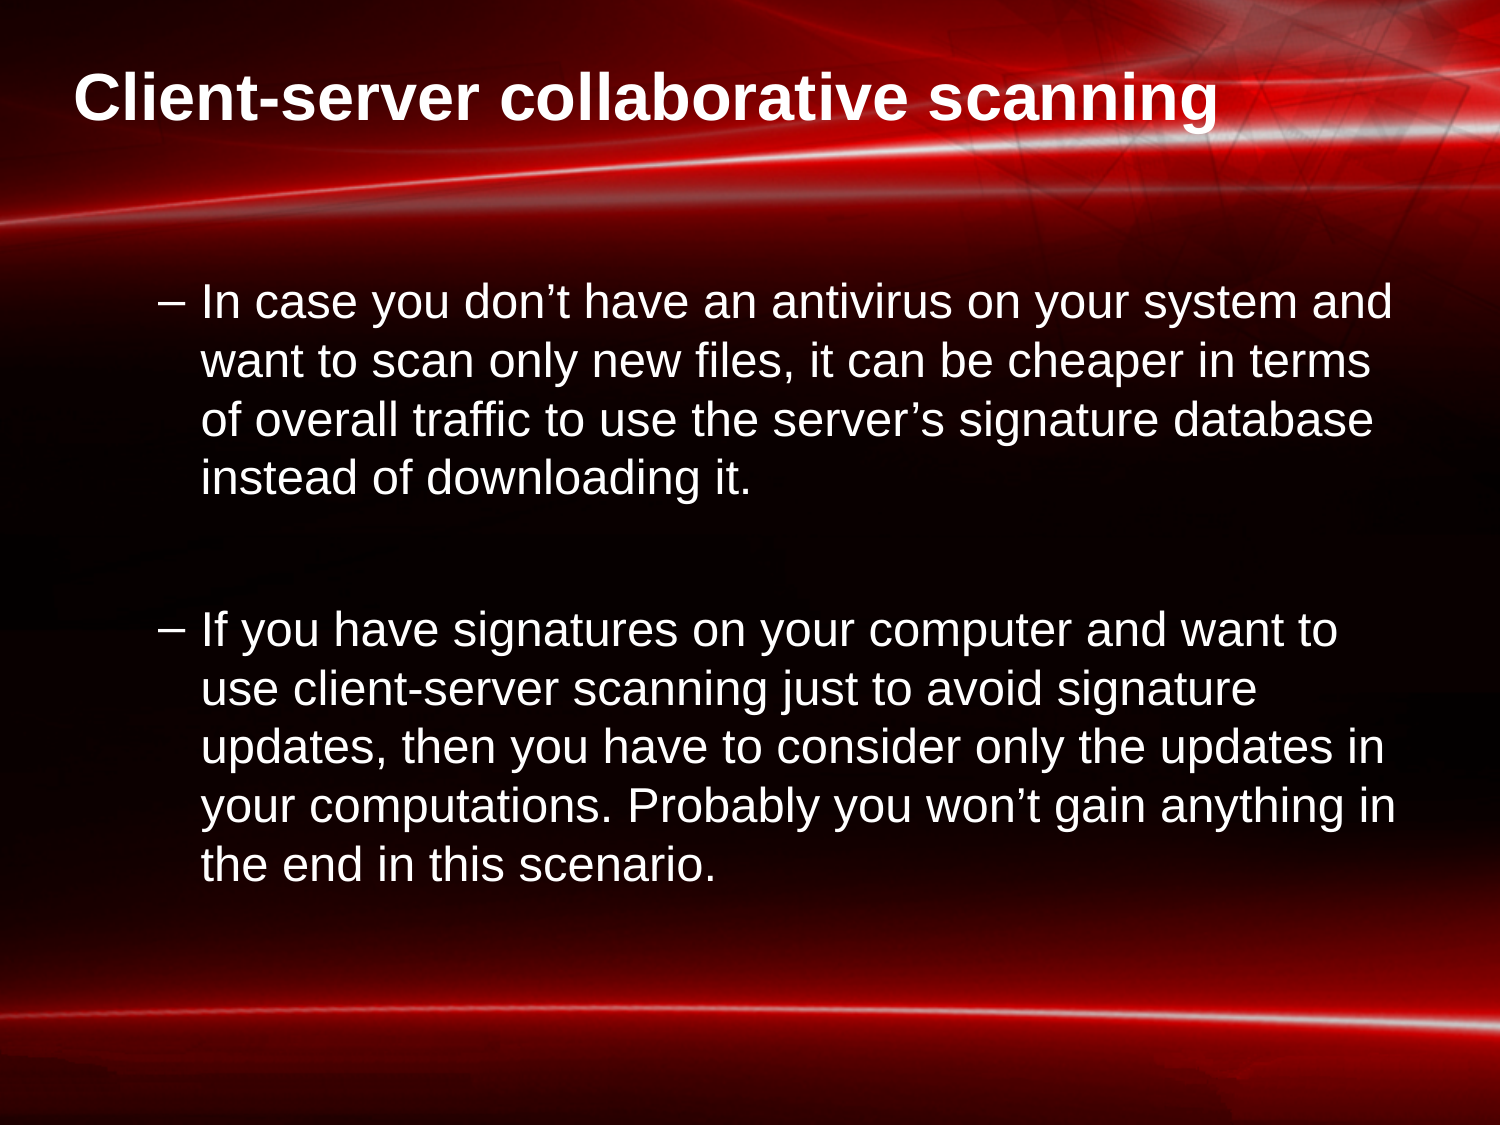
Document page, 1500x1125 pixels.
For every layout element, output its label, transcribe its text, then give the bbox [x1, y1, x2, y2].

picture [0, 0, 1500, 1125]
title Client-server collaborative scanning [58, 0, 1409, 188]
list In case you don’t have an antivirus on your system and want to scan only new files, it can be cheaper in terms of overall traffic to use the server’s signature database instead of downloading it. If you have signatures on your computer and want to use client-server scanning just to avoid signature updates, then you have to consider only the updates in your computations. Probably you won’t gain anything in the end in this scenario. [74, 262, 1426, 913]
